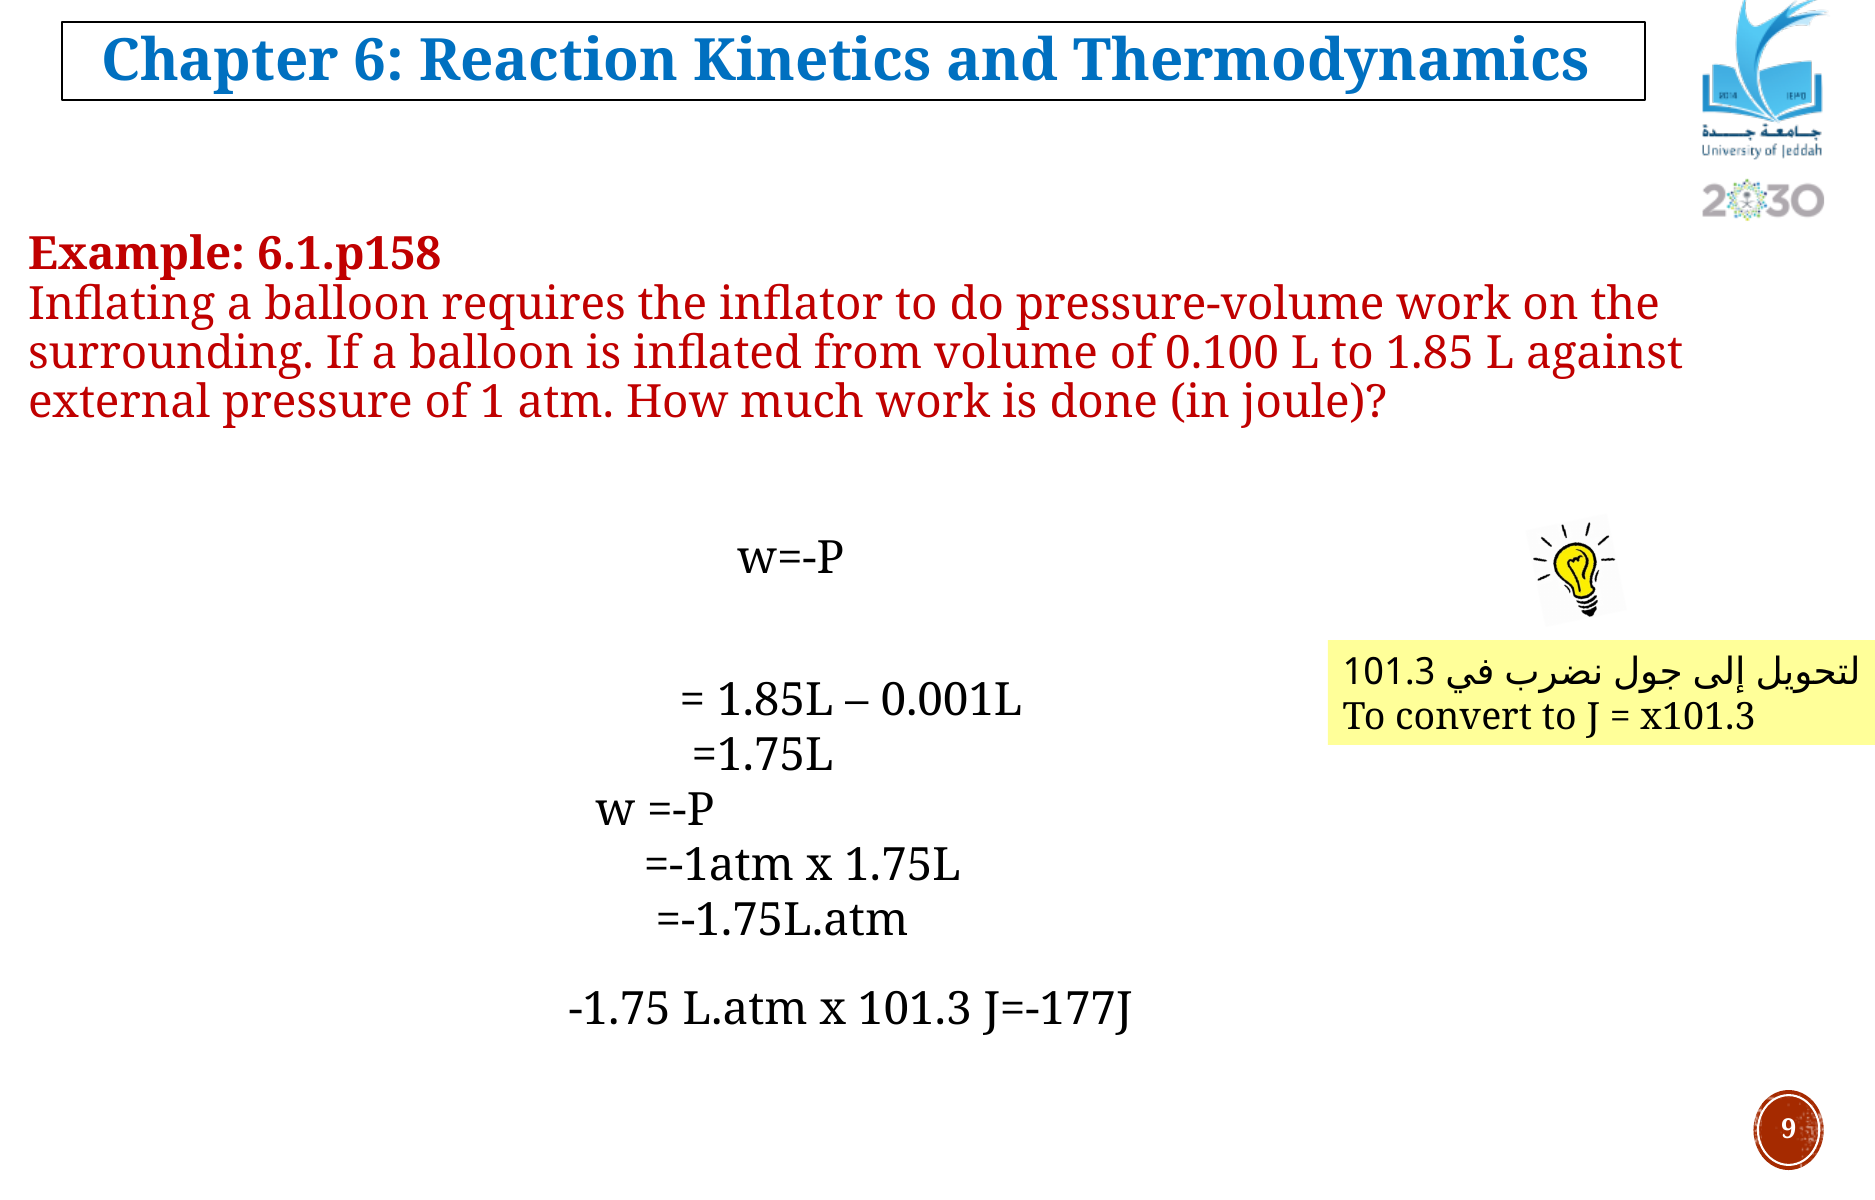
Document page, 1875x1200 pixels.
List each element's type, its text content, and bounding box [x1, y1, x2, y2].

text_box Example: 6.1.p158 Inflating a balloon requires the inflator to do pressure-volume work on the surrounding. If a balloon is inflated from volume of 0.100 L to 1.85 L against external pressure of 1 atm. How much work is done (in joule)? [13, 222, 1846, 463]
text_box Chapter 6: Reaction Kinetics and Thermodynamics [61, 21, 1646, 101]
slide_number 9 [1739, 1097, 1838, 1162]
text_box -1.75 L.atm x 101.3 J=-177J [553, 971, 1175, 1042]
text_box لتحويل إلى جول نضرب في 101.3 To convert to J = x101.3 [1327, 640, 1875, 745]
picture [1526, 514, 1626, 626]
picture [1681, 0, 1846, 225]
